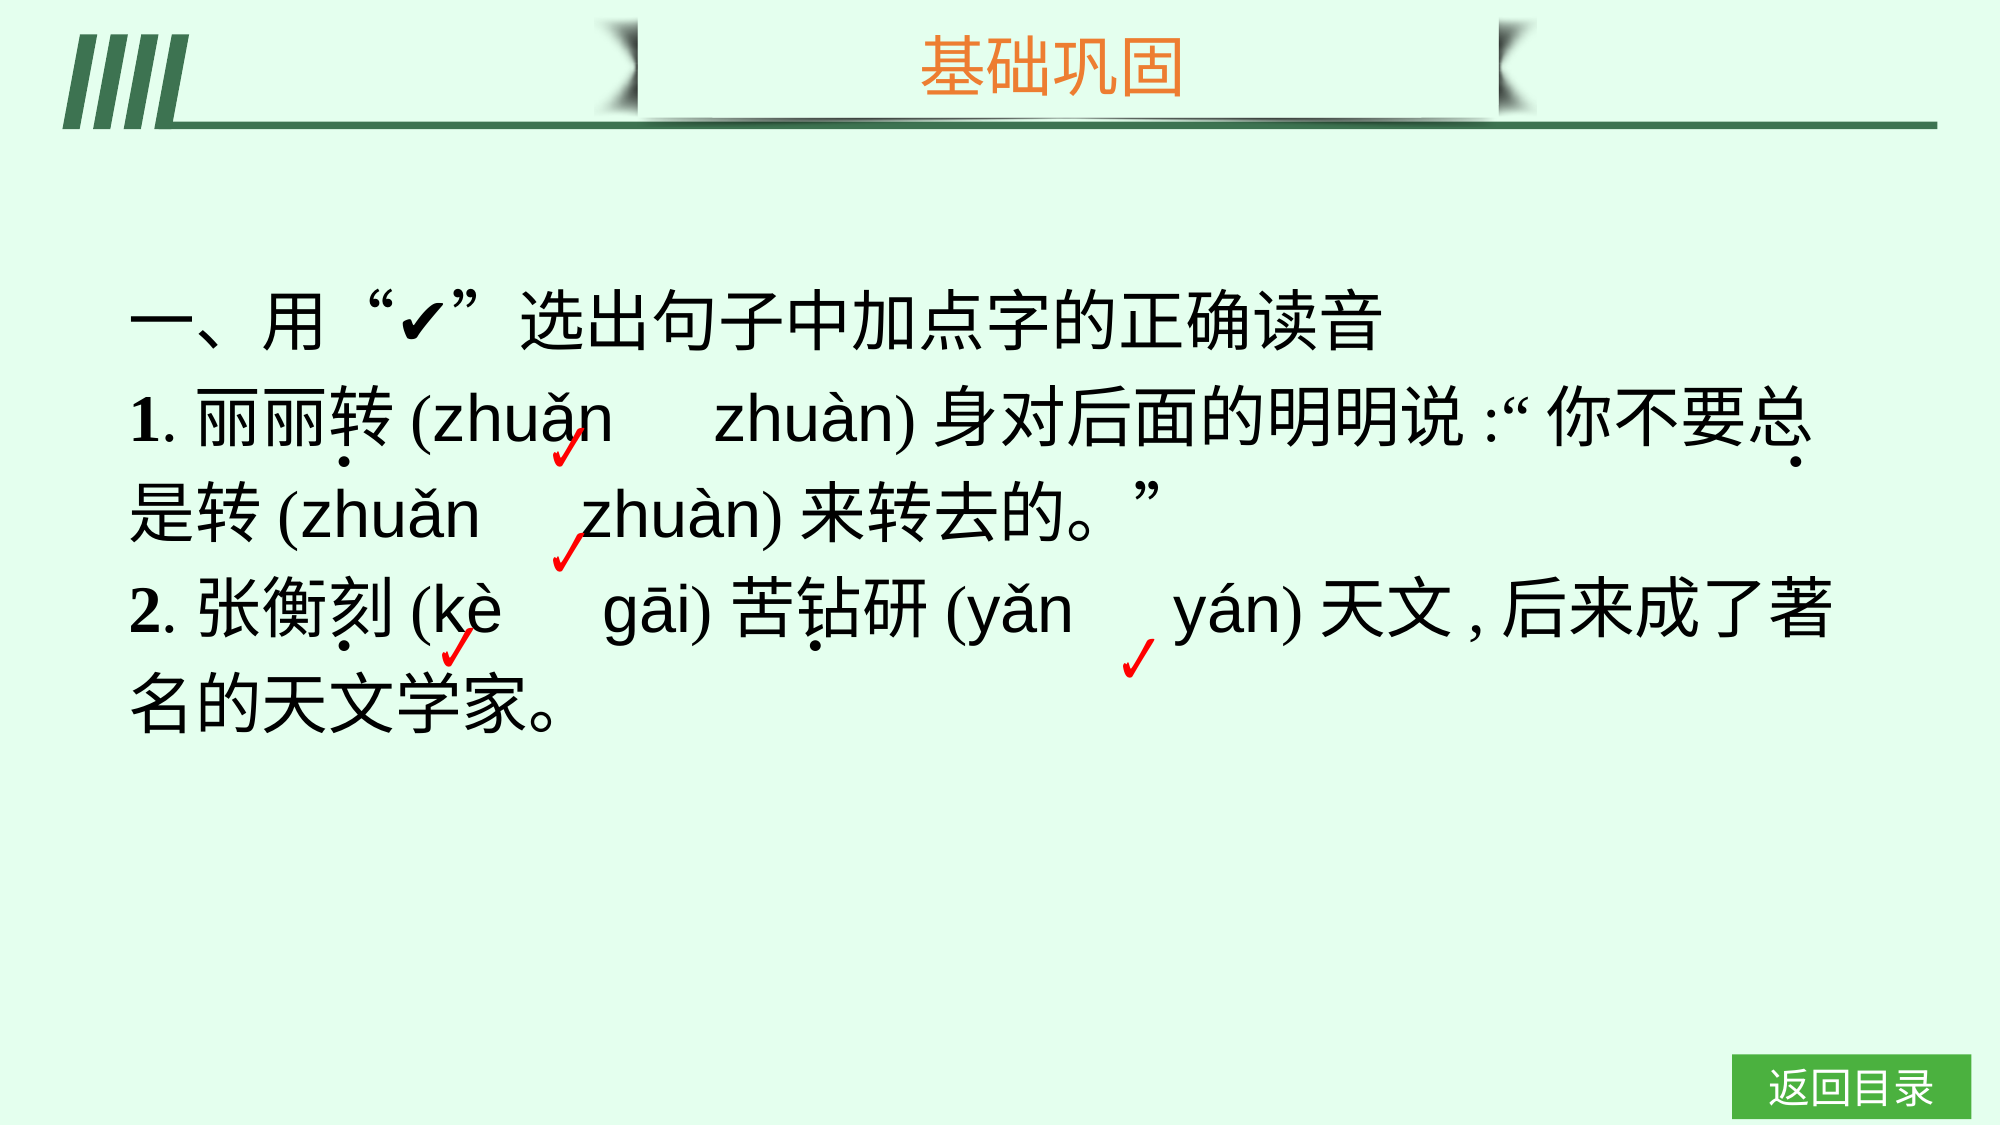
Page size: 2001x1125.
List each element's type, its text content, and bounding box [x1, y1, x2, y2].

text_box ✔ [534, 376, 621, 481]
text_box · [1773, 412, 1822, 498]
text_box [594, 16, 1537, 127]
text_box · [321, 412, 370, 498]
text_box ✔ [1104, 587, 1191, 698]
text_box 一、用“✔”选出句子中加点字的正确读音 1.丽丽转(zhuǎn zhuàn)身对后面的明明说:“你不要总是转(zhuǎn zhuàn)来转去的。” 2.张衡刻(kè ɡāi)苦钻研(yǎn yán)天文,后来成了著名的天文学家。 [113, 255, 1887, 750]
text_box ✔ [534, 481, 621, 592]
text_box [62, 34, 1938, 130]
text_box · [321, 596, 370, 682]
text_box ✔ [423, 576, 510, 687]
text_box · [792, 596, 841, 682]
